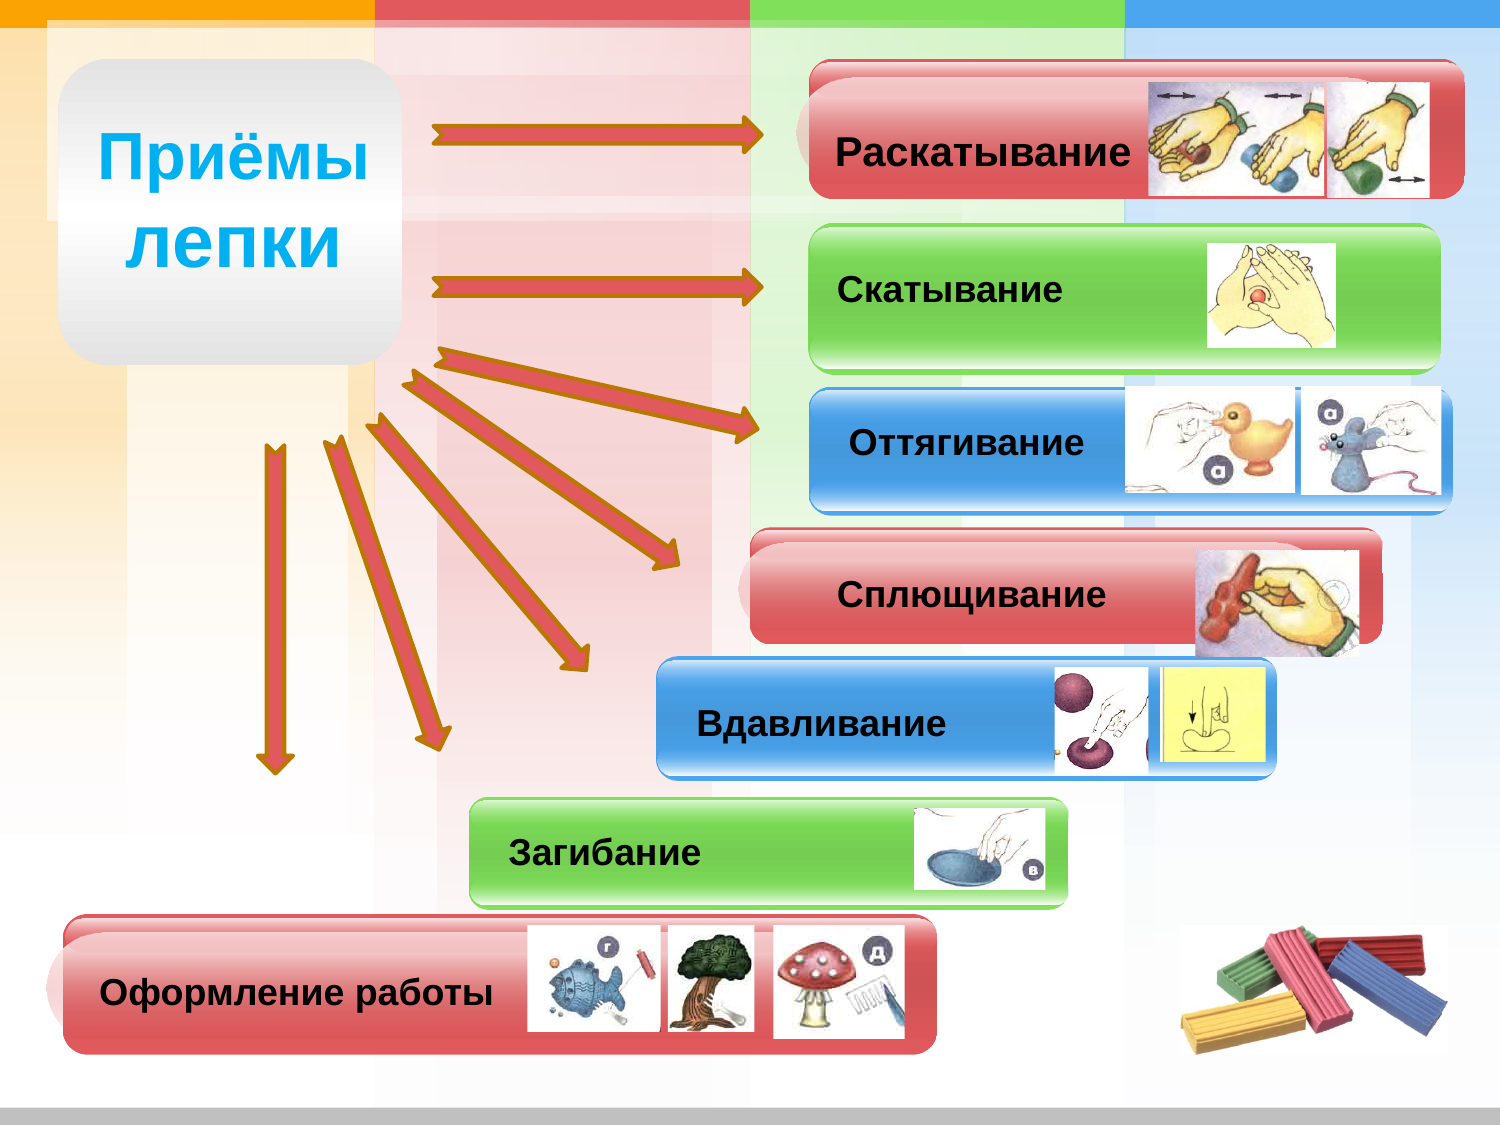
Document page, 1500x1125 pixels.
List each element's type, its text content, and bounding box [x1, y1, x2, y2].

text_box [468, 796, 1069, 911]
text_box [431, 267, 764, 307]
picture [1180, 925, 1449, 1055]
picture [1159, 667, 1266, 762]
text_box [46, 913, 938, 1055]
text_box [433, 346, 760, 445]
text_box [808, 386, 1454, 516]
picture [1195, 550, 1360, 657]
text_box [737, 527, 1383, 645]
picture [913, 808, 1046, 890]
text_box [808, 222, 1442, 376]
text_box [1150, 665, 1278, 782]
text_box [322, 434, 452, 752]
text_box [655, 655, 1195, 782]
picture [1054, 667, 1149, 777]
text_box [401, 368, 681, 571]
picture [773, 925, 905, 1039]
text_box [58, 58, 402, 366]
text_box [431, 115, 764, 155]
text_box Приёмы лепки [70, 105, 399, 291]
picture [667, 925, 755, 1032]
text_box [255, 443, 295, 776]
picture [1300, 386, 1442, 496]
picture [527, 925, 661, 1032]
picture [1124, 386, 1296, 494]
picture [1206, 243, 1337, 348]
text_box [365, 412, 591, 673]
picture [1148, 81, 1430, 198]
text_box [796, 58, 1466, 200]
